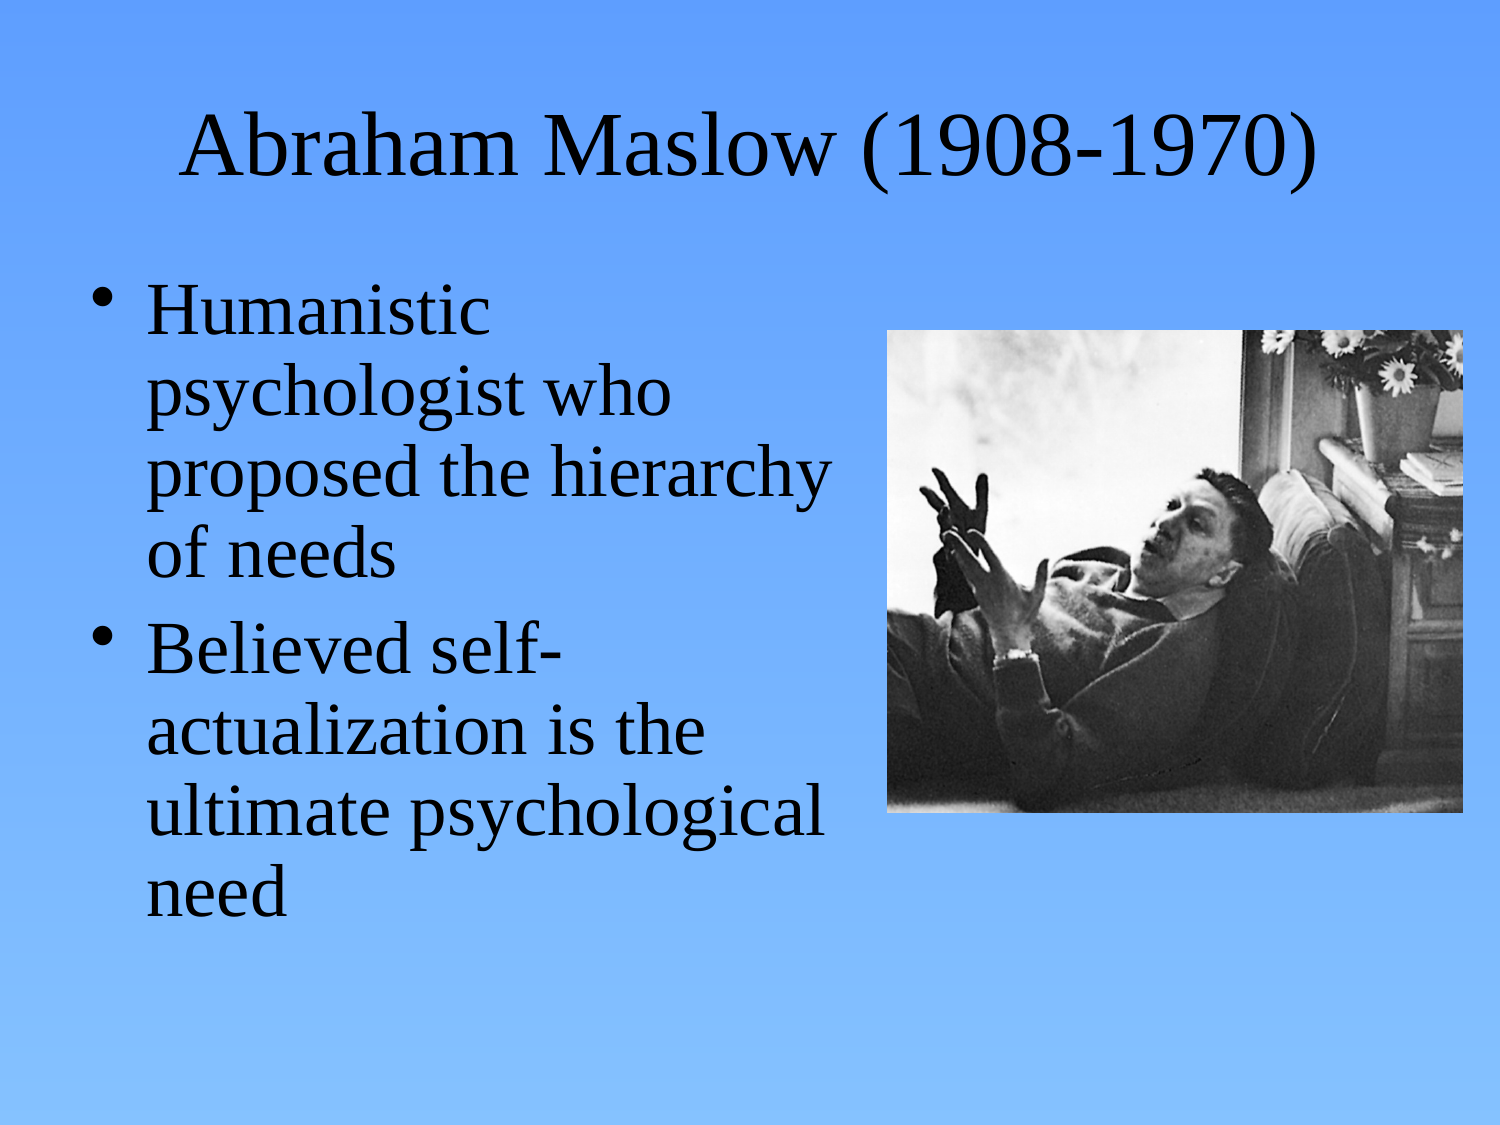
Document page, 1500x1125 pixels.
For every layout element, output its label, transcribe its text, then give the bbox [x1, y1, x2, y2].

title Abraham Maslow (1908-1970) [74, 44, 1426, 233]
picture [887, 330, 1463, 813]
list Humanistic psychologist who proposed the hierarchy of needs Believed self-actualization is the ultimate psychological need [74, 262, 851, 1006]
